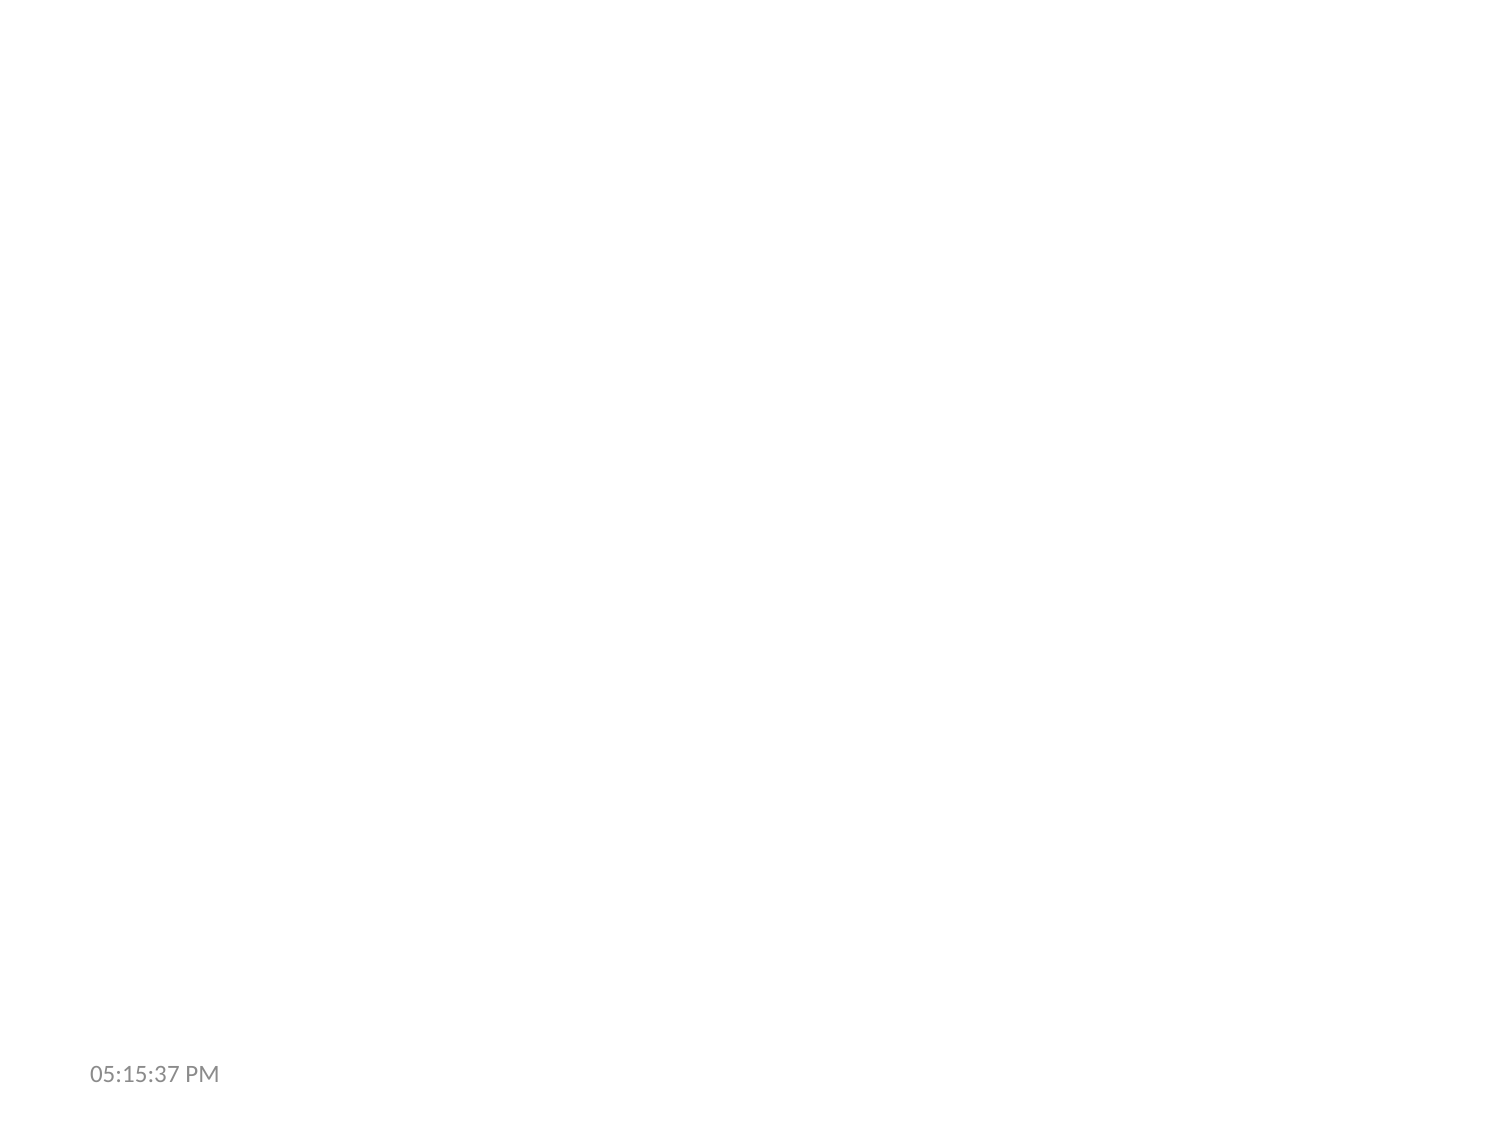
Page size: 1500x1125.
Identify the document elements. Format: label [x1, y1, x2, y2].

slide_number [75, 1042, 425, 1103]
